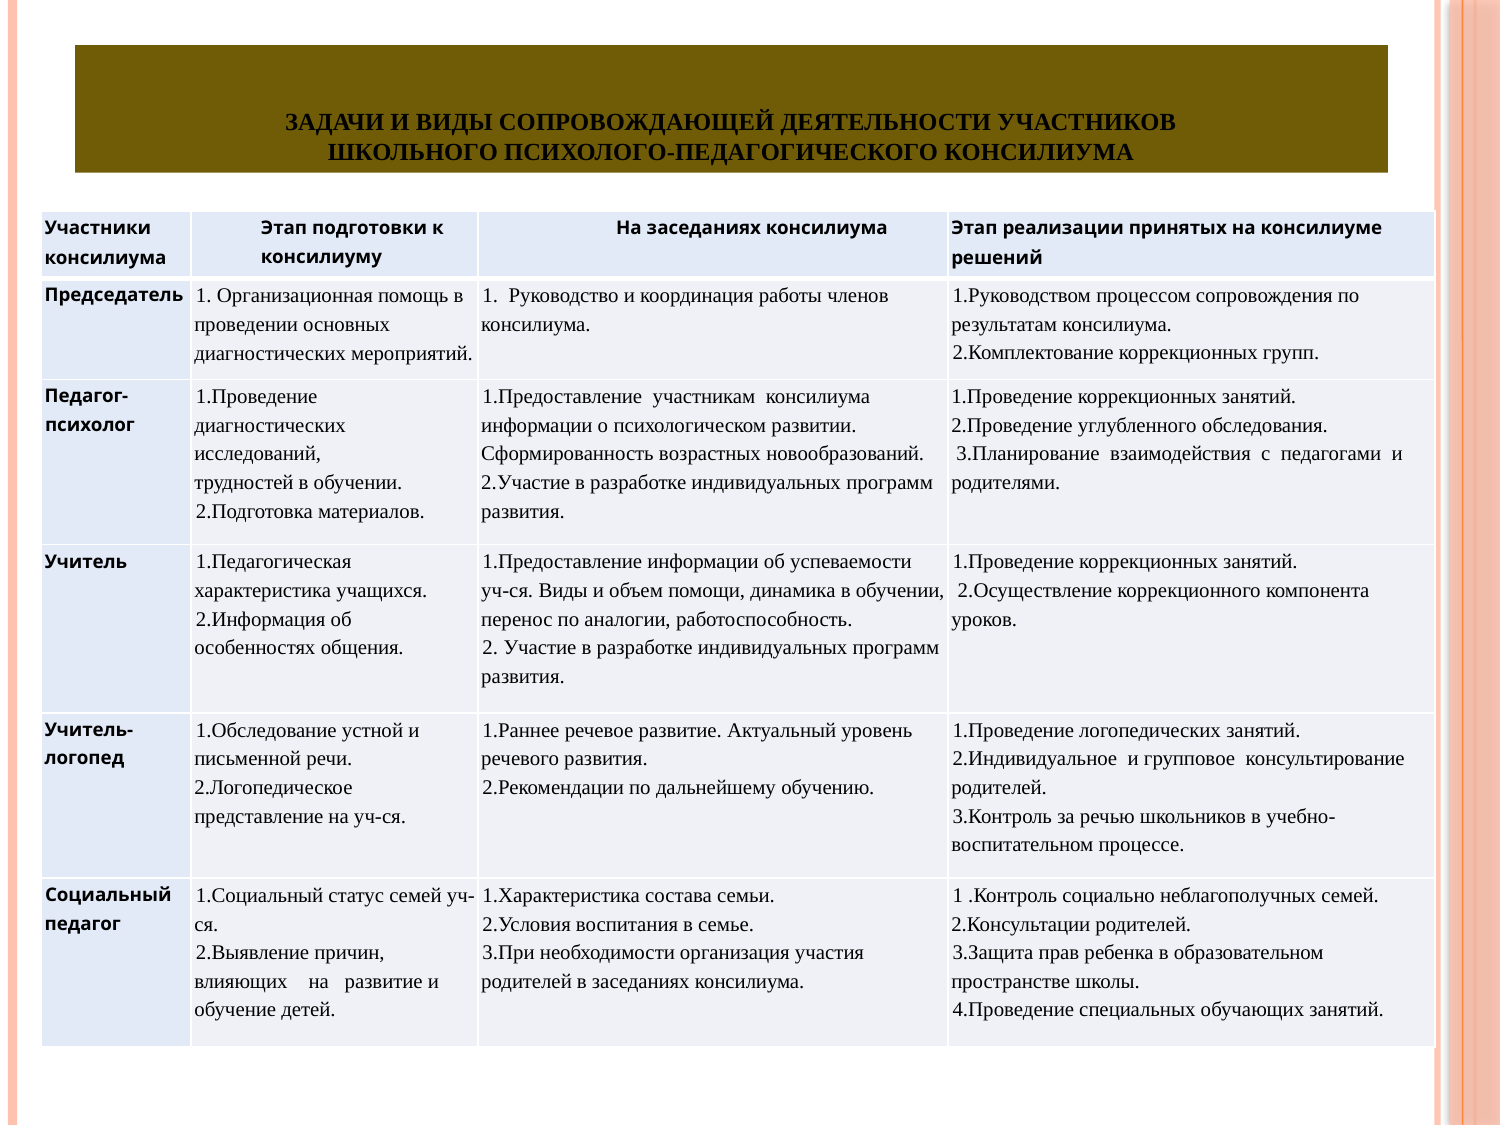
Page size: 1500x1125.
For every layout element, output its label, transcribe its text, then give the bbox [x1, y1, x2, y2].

table_header Этап подготовки к консилиуму [192, 212, 477, 276]
table_cell 1.Проведение коррекционных занятий. 2.Проведение углубленного обследования. 3.Планирование взаимодействия с педагогами и родителями. [949, 380, 1434, 544]
table_cell 1.Характеристика состава семьи. 2.Условия воспитания в семье. 3.При необходимости организация участия родителей в заседаниях консилиума. [479, 879, 947, 1046]
table_cell 1.Проведение коррекционных занятий. 2.Осуществление коррекционного компонента уроков. [949, 545, 1434, 712]
title Задачи и виды сопровождающей деятельности участников школьного психолого-педагогического консилиума [75, 45, 1388, 173]
table_cell 1.Обследование устной и письменной речи. 2.Логопедическое представление на уч-ся. [192, 714, 477, 877]
table_cell 1. Руководство и координация работы членов консилиума. [479, 281, 947, 379]
table_cell Социальный педагог [42, 879, 190, 1046]
table_cell 1. Организационная помощь в проведении основных диагностических мероприятий. [192, 281, 477, 379]
table_header Этап реализации принятых на консилиуме решений [949, 212, 1434, 276]
table_header Участники консилиума [42, 212, 190, 276]
table_cell Председатель [42, 281, 190, 379]
table_cell 1.Проведение диагностических исследований, трудностей в обучении. 2.Подготовка материалов. [192, 380, 477, 544]
table_cell 1.Предоставление информации об успеваемости уч-ся. Виды и объем помощи, динамика в обучении, перенос по аналогии, работоспособность. 2. Участие в разработке индивидуальных программ развития. [479, 545, 947, 712]
table_cell 1.Педагогическая характеристика учащихся. 2.Информация об особенностях общения. [192, 545, 477, 712]
table_cell 1.Социальный статус семей уч-ся. 2.Выявление причин, влияющих на развитие и обучение детей. [192, 879, 477, 1046]
table_header На заседаниях консилиума [479, 212, 947, 276]
table_cell Учитель [42, 545, 190, 712]
table_cell 1.Предоставление участникам консилиума информации о психологическом развитии. Сформированность возрастных новообразований. 2.Участие в разработке индивидуальных программ развития. [479, 380, 947, 544]
table_cell 1 .Контроль социально неблагополучных семей. 2.Консультации родителей. 3.Защита прав ребенка в образовательном пространстве школы. 4.Проведение специальных обучающих занятий. [949, 879, 1434, 1046]
table_cell Учитель-логопед [42, 714, 190, 877]
table_cell 1.Руководством процессом сопровождения по результатам консилиума. 2.Комплектование коррекционных групп. [949, 281, 1434, 379]
table_cell 1.Проведение логопедических занятий. 2.Индивидуальное и групповое консультирование родителей. 3.Контроль за речью школьников в учебно-воспитательном процессе. [949, 714, 1434, 877]
table_cell Педагог-психолог [42, 380, 190, 544]
table_cell 1.Раннее речевое развитие. Актуальный уровень речевого развития. 2.Рекомендации по дальнейшему обучению. [479, 714, 947, 877]
